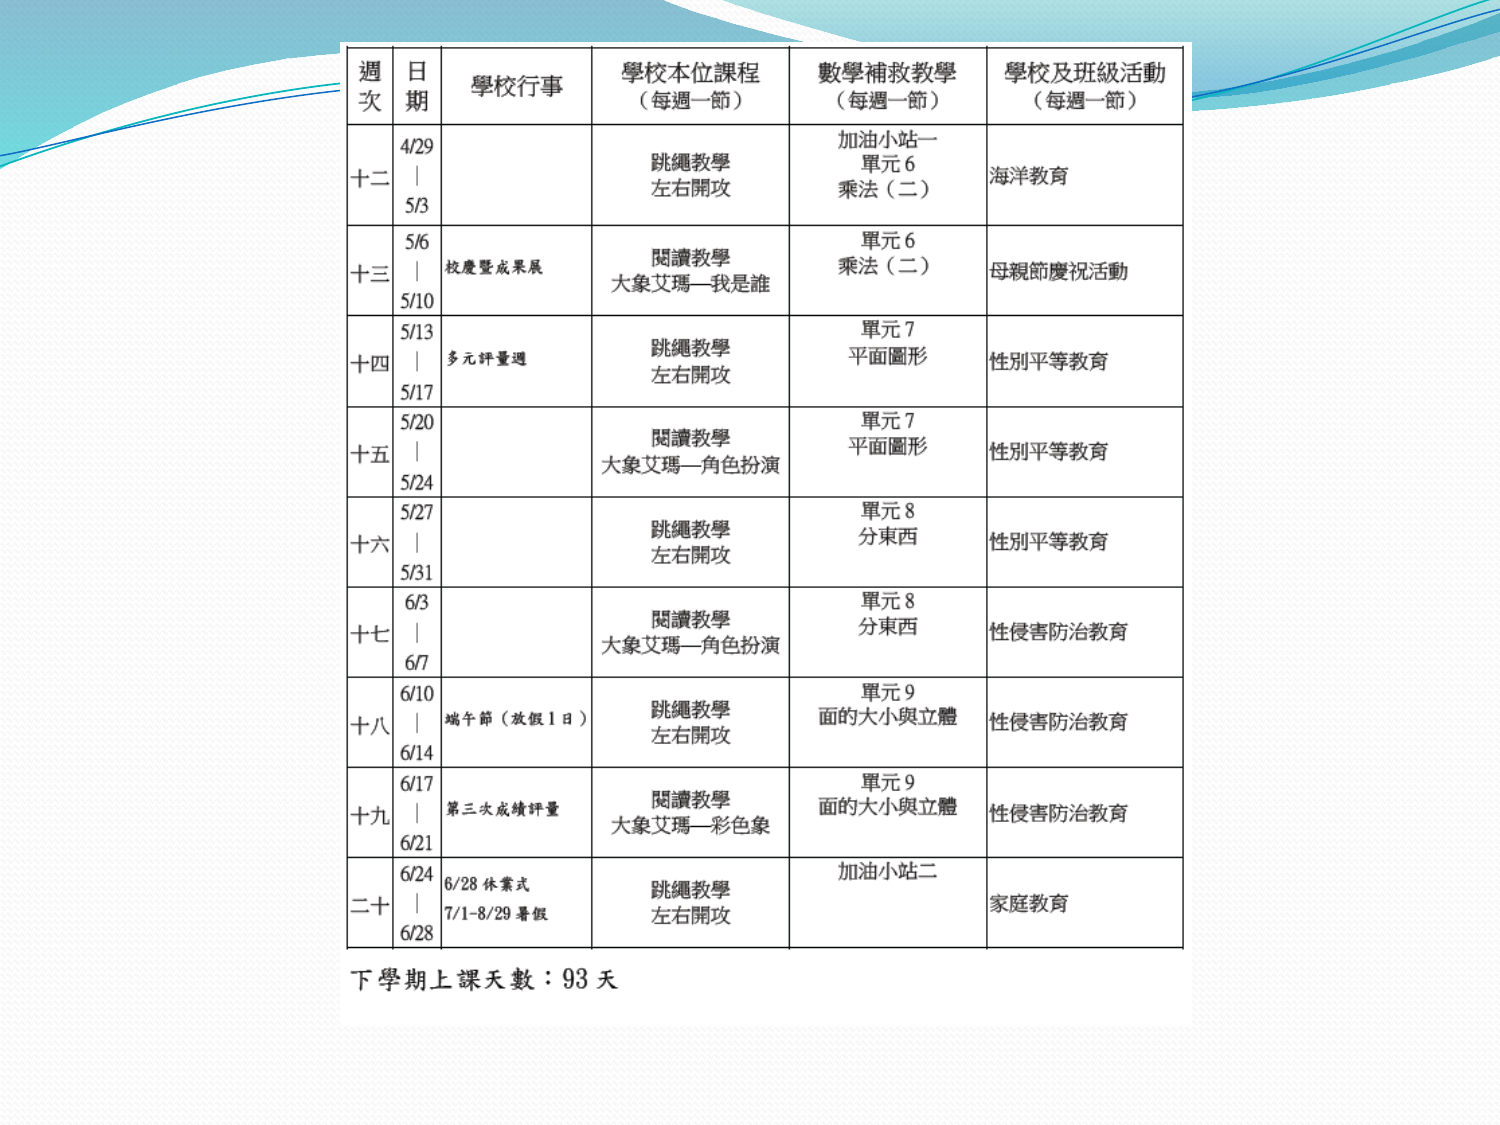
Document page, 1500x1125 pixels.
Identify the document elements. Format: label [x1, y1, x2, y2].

list [339, 42, 1193, 1026]
